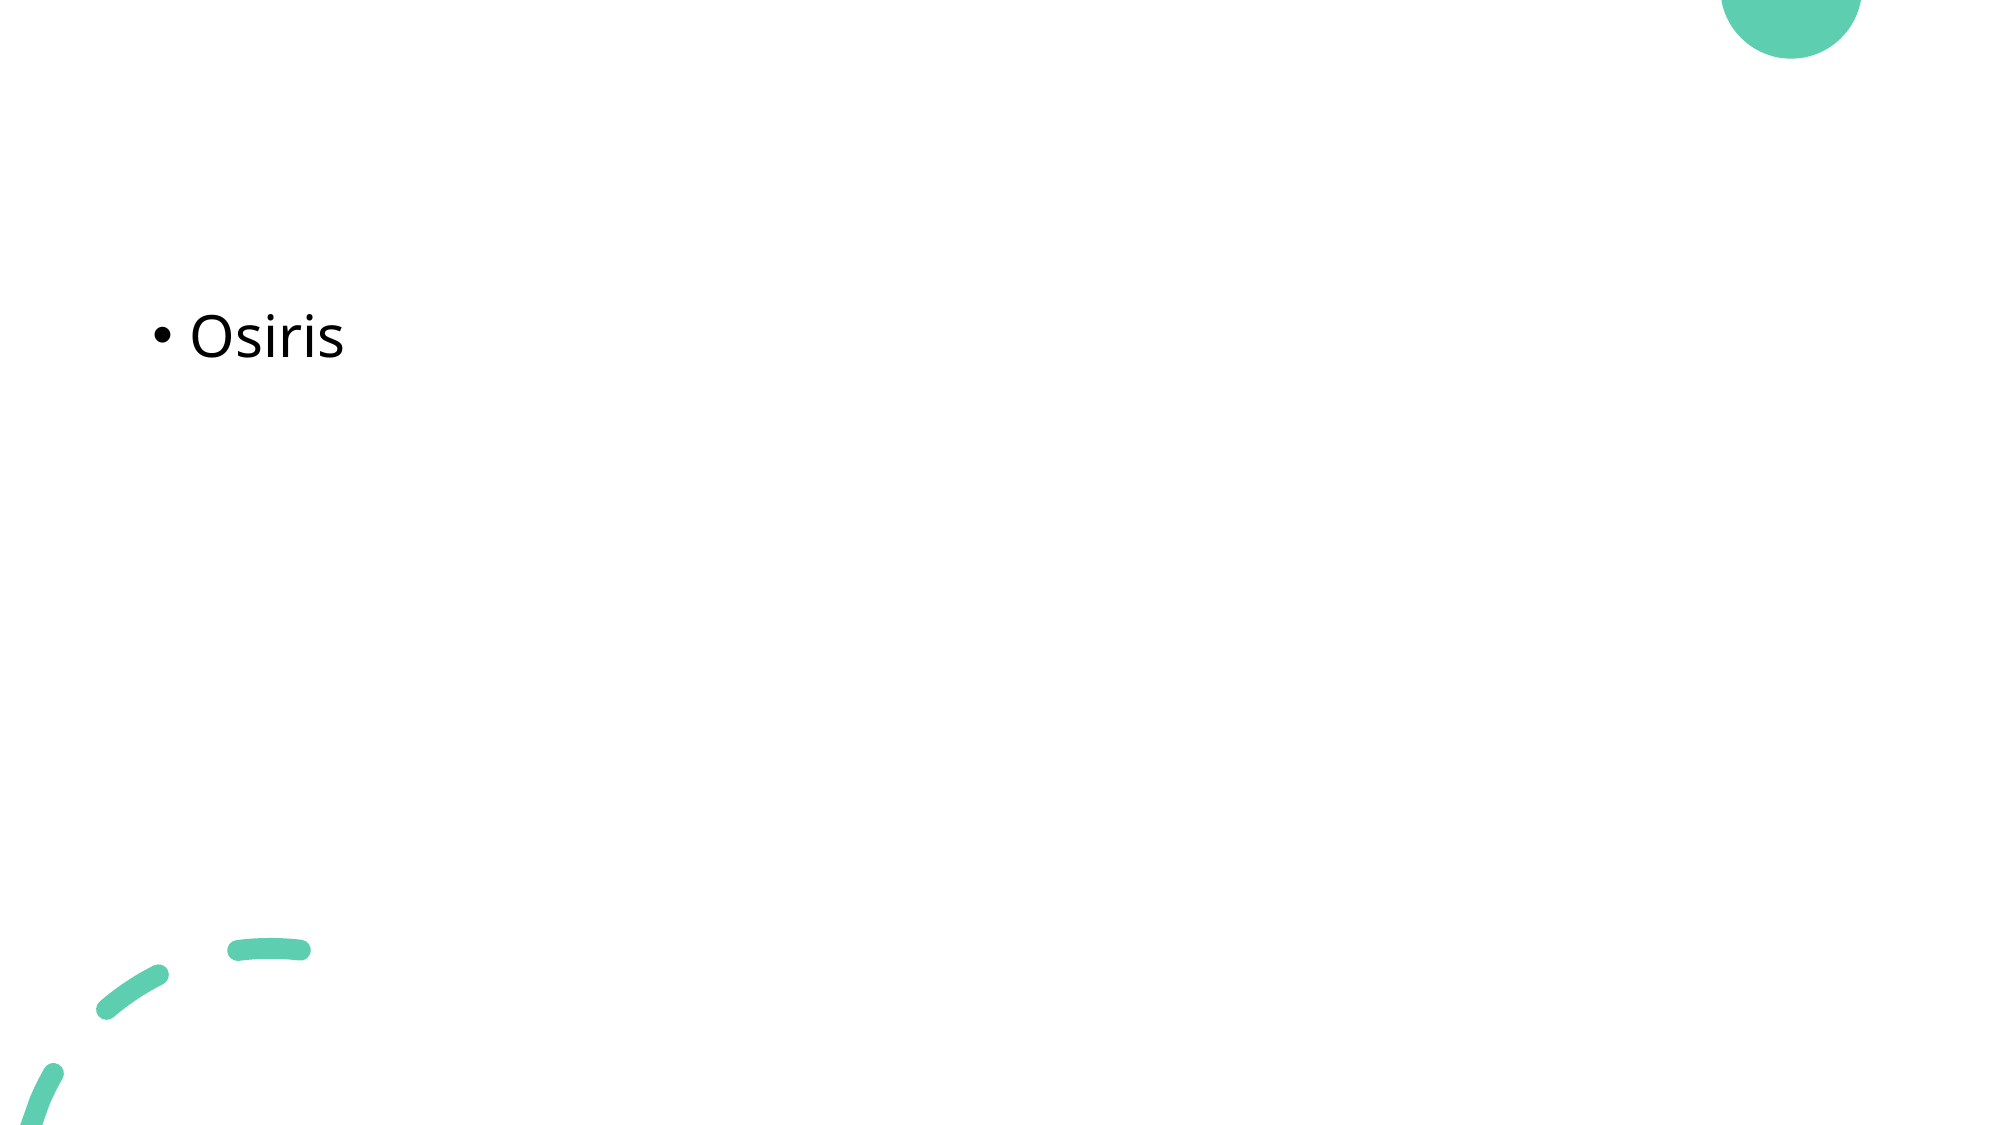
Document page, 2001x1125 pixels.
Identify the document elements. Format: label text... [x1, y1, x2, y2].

list Osiris [137, 299, 1863, 933]
